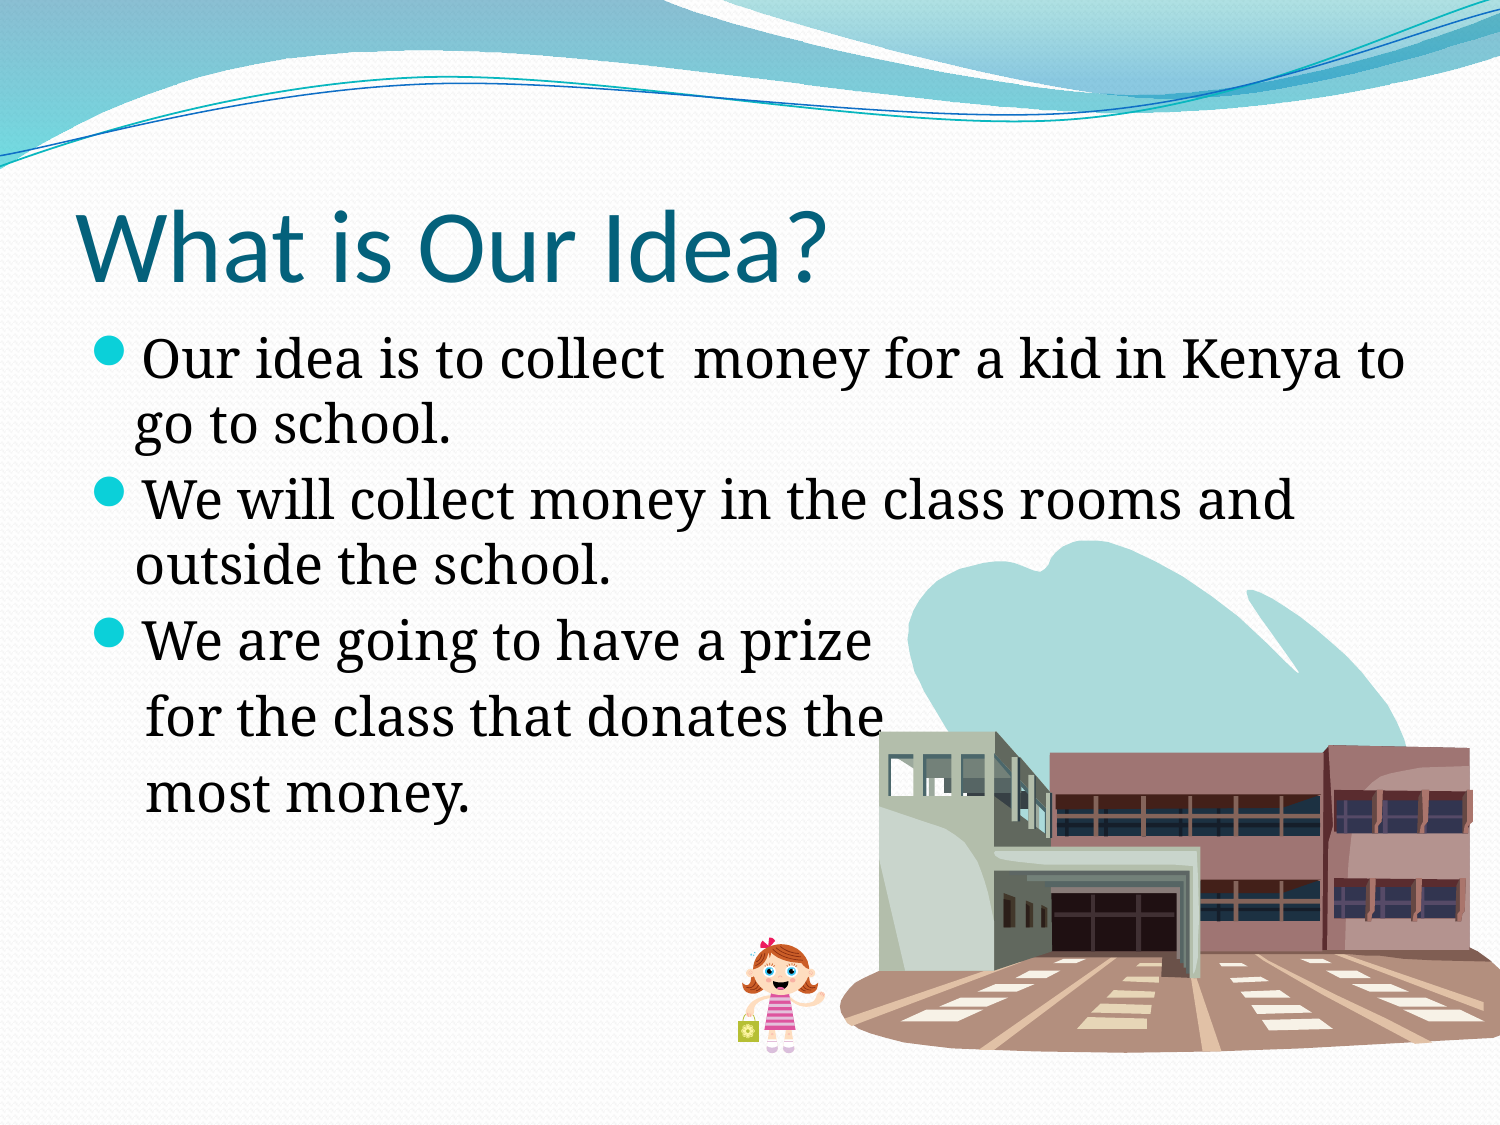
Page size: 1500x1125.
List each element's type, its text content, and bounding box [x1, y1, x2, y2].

list Our idea is to collect money for a kid in Kenya to go to school. We will collect money in the class rooms and outside the school. We are going to have a prize for the class that donates the most money. [75, 317, 1425, 1038]
picture [837, 537, 1500, 1056]
title What is Our Idea? [75, 115, 1425, 303]
picture [737, 937, 826, 1054]
